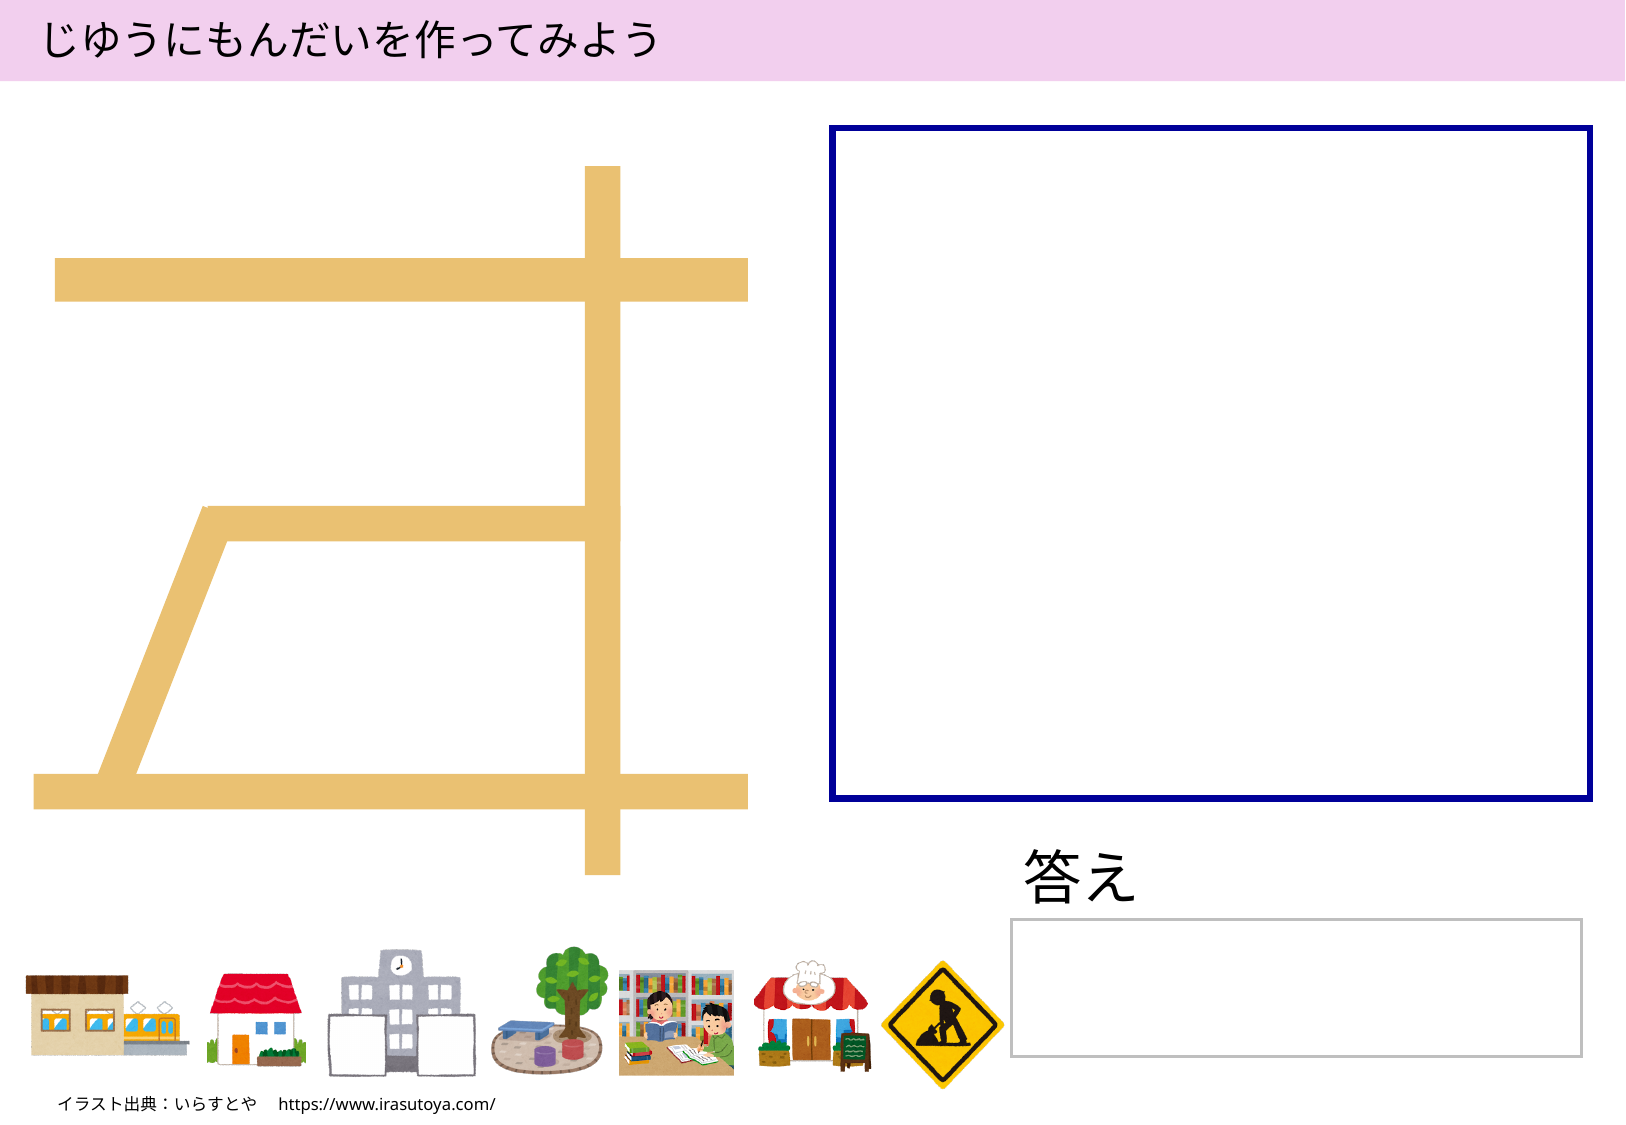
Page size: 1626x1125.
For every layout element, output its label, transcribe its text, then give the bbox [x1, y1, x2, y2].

text_box [583, 543, 622, 877]
text_box 答え [1008, 833, 1159, 919]
text_box [53, 257, 583, 303]
text_box [1010, 918, 1583, 1058]
picture [321, 944, 616, 1083]
text_box [0, 0, 1625, 83]
text_box [124, 772, 583, 811]
picture [878, 956, 1010, 1095]
text_box [622, 257, 749, 303]
picture [619, 965, 734, 1080]
text_box [831, 127, 1592, 800]
text_box [583, 165, 622, 504]
text_box [87, 503, 229, 811]
text_box [206, 504, 622, 543]
text_box [32, 772, 121, 811]
text_box [622, 772, 749, 811]
text_box じゆうにもんだいを作ってみよう [23, 6, 1152, 72]
picture [753, 956, 872, 1076]
picture [207, 970, 307, 1069]
text_box イラスト出典：いらすとや https://www.irasutoya.com/​ [42, 1086, 516, 1121]
picture [23, 956, 193, 1071]
